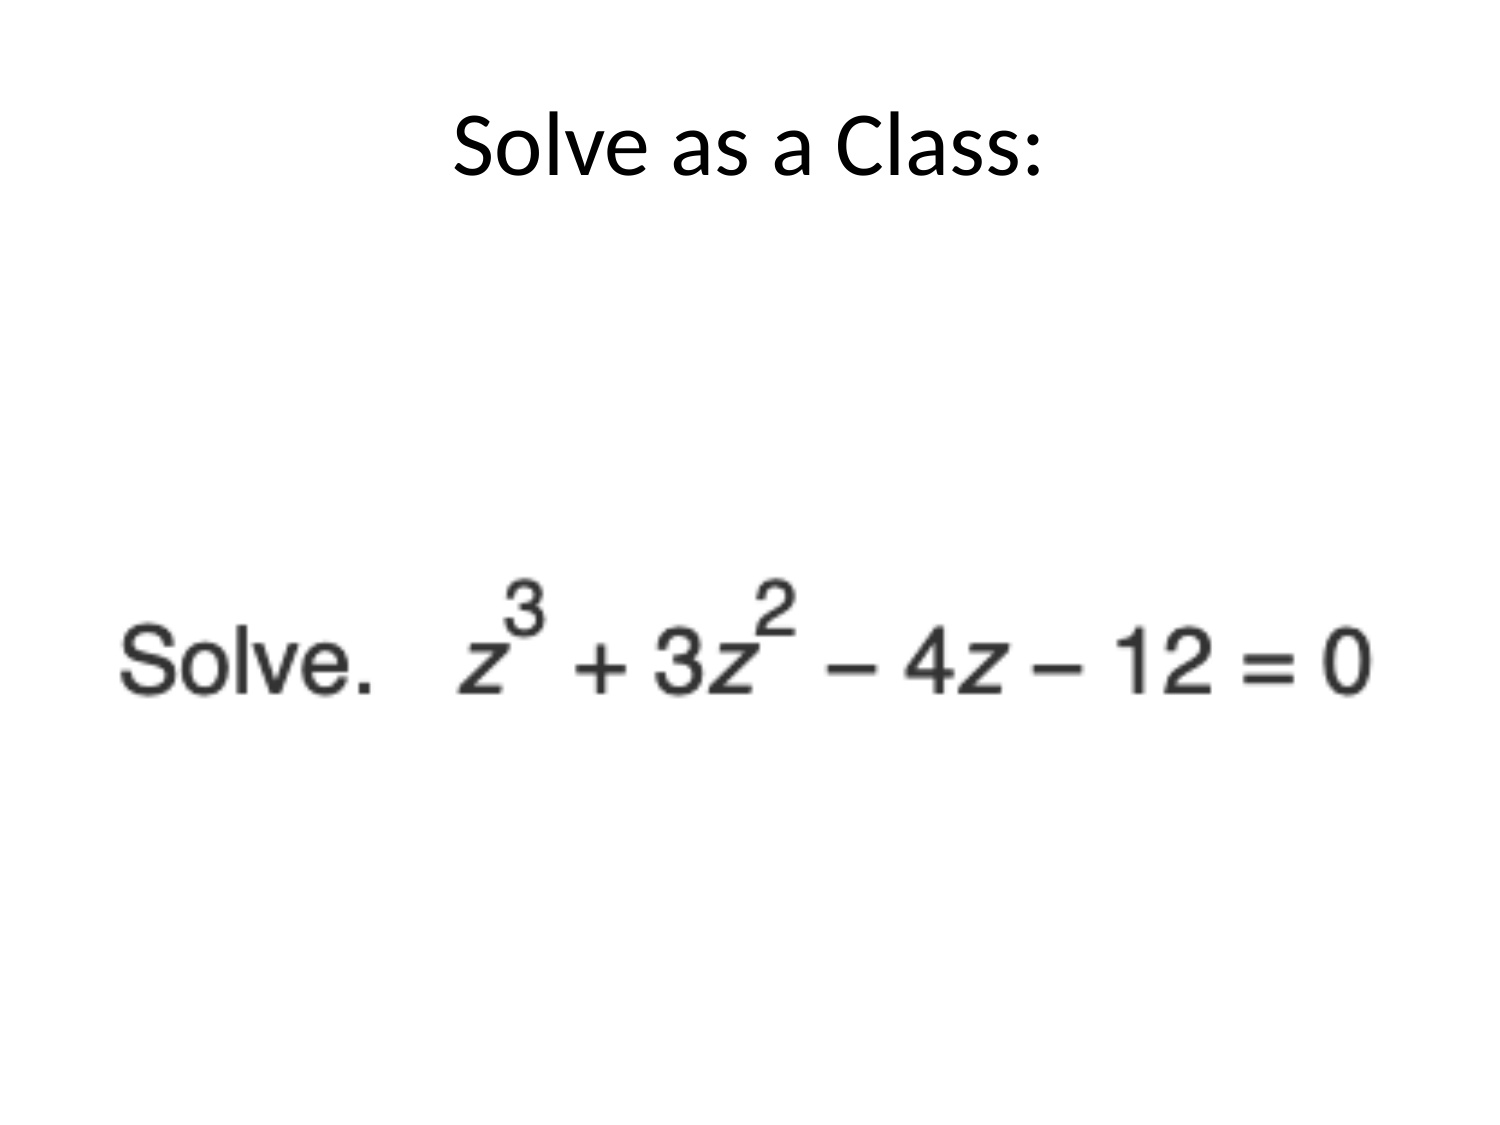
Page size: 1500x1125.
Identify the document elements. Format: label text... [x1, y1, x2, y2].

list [74, 262, 1426, 1006]
title Solve as a Class: [75, 45, 1425, 233]
